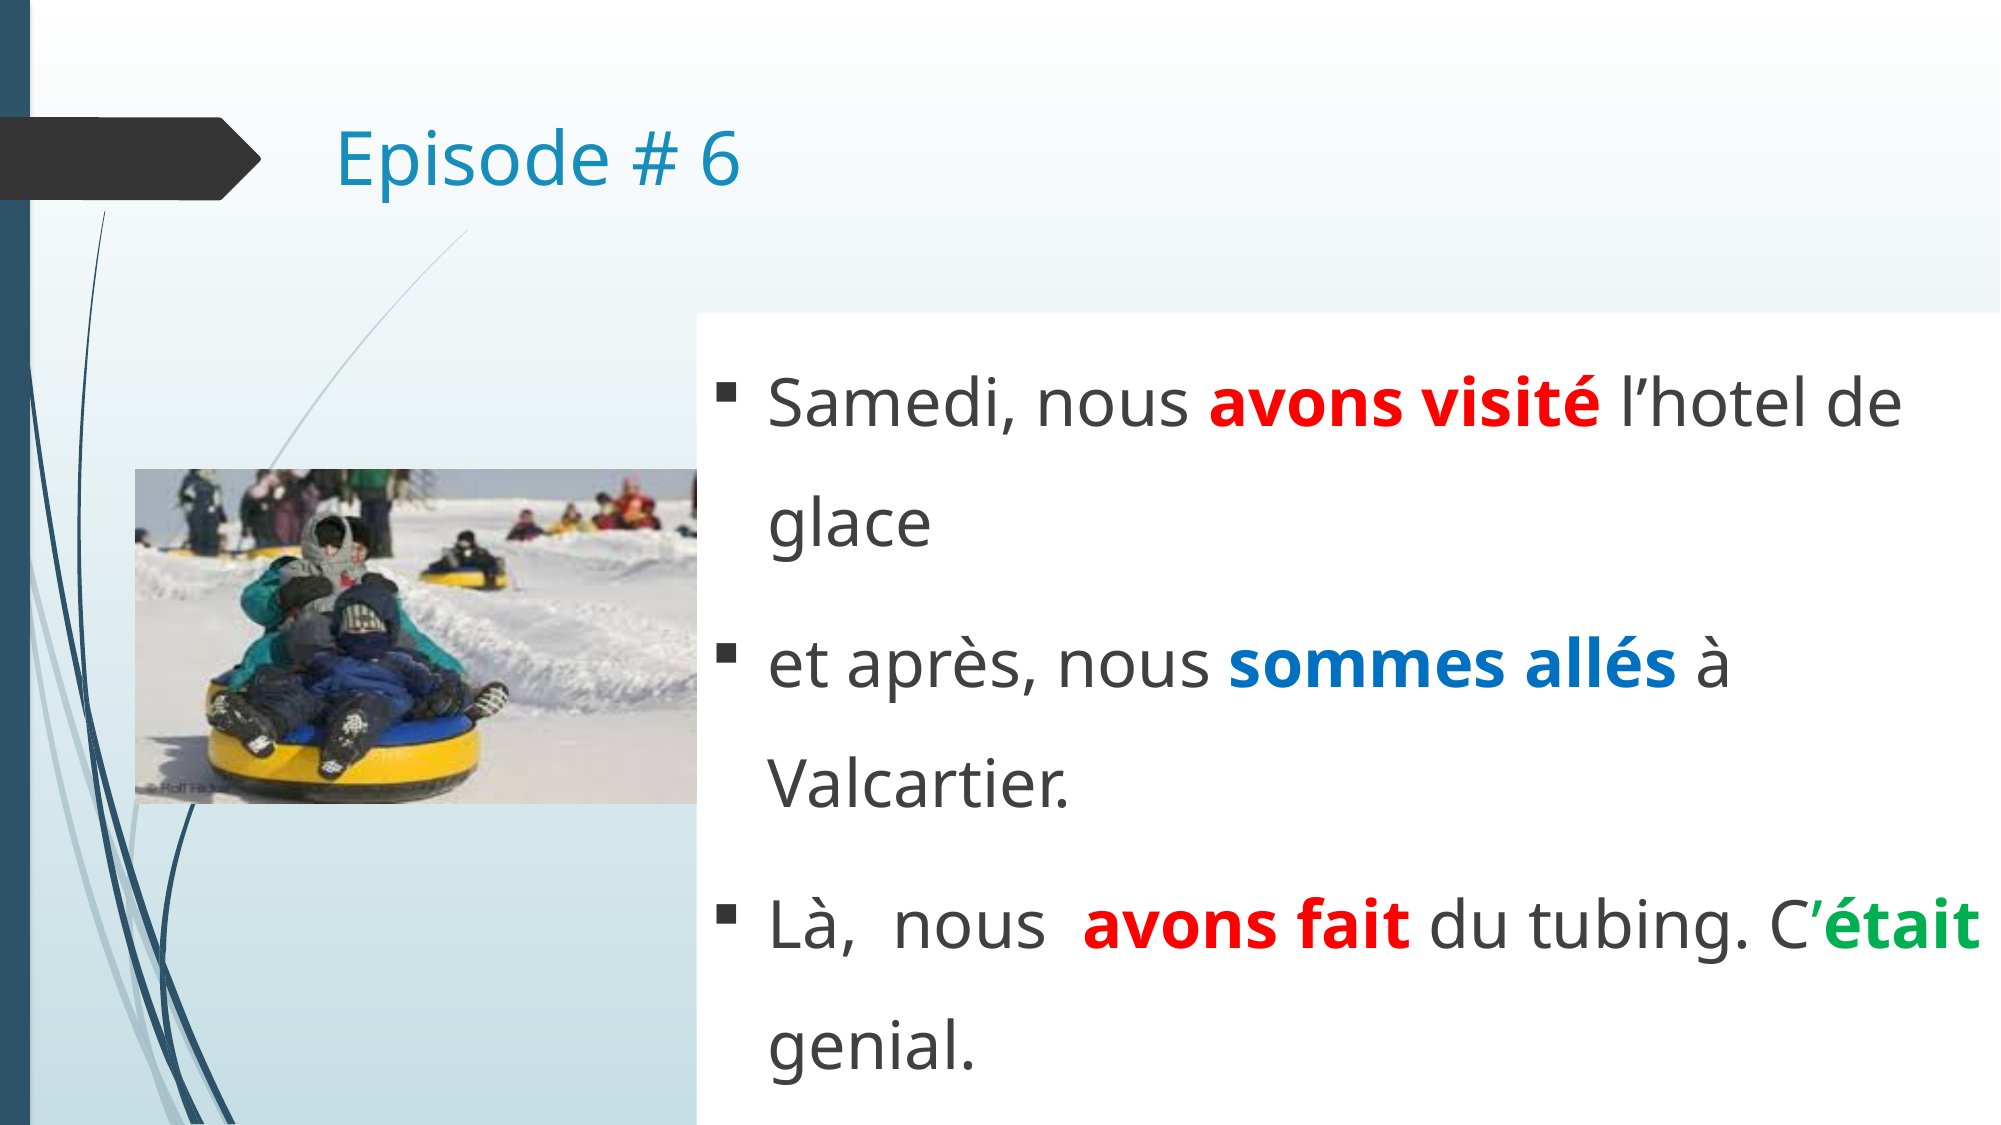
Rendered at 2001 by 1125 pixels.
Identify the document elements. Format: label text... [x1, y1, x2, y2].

title Episode # 6 [319, 102, 1888, 313]
list Samedi, nous avons visité l’hotel de glace et après, nous sommes allés à Valcartier. Là, nous avons fait du tubing. C’était genial. [696, 312, 2000, 1125]
picture [135, 469, 697, 805]
